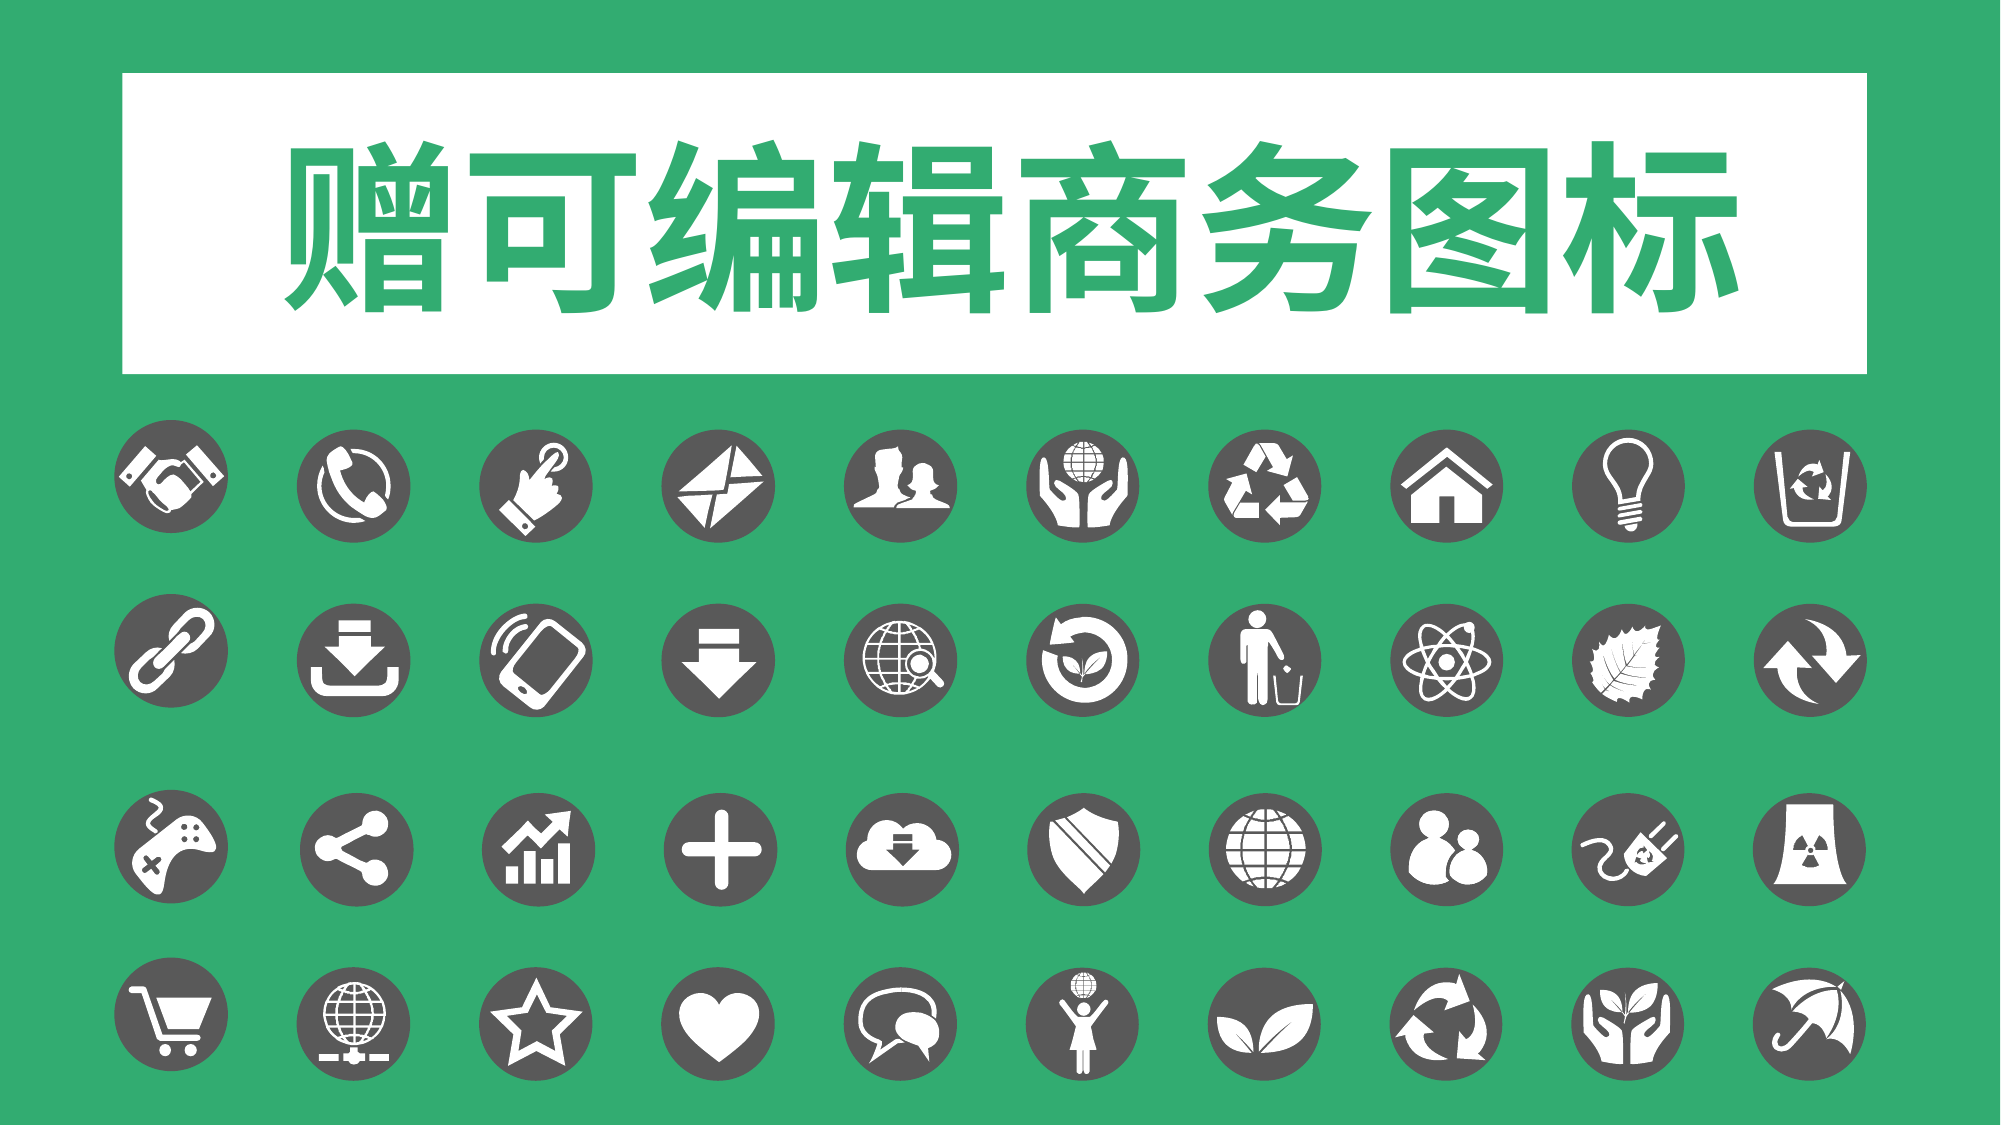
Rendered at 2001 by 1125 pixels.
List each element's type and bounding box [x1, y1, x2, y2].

text_box [338, 620, 371, 632]
text_box [1752, 967, 1866, 1081]
text_box [1026, 603, 1140, 717]
text_box [1283, 665, 1291, 674]
text_box [1252, 880, 1265, 889]
text_box [1230, 867, 1249, 882]
text_box [1076, 986, 1084, 991]
text_box [481, 792, 596, 907]
text_box [1266, 809, 1277, 820]
text_box [845, 792, 960, 907]
text_box [896, 462, 950, 509]
text_box [168, 607, 215, 654]
text_box [1805, 619, 1861, 683]
text_box [1208, 603, 1322, 717]
text_box [1414, 973, 1470, 1011]
text_box [1246, 810, 1255, 817]
text_box [1389, 967, 1503, 1081]
text_box [541, 859, 554, 884]
text_box [1774, 451, 1851, 527]
text_box [1229, 816, 1249, 832]
text_box [1771, 1020, 1812, 1052]
text_box [1266, 820, 1286, 832]
text_box [843, 429, 958, 543]
text_box [479, 967, 593, 1081]
text_box [140, 459, 204, 514]
text_box [1066, 807, 1119, 864]
text_box [1390, 793, 1504, 907]
text_box [1027, 793, 1141, 907]
text_box [1602, 437, 1654, 505]
text_box [1248, 610, 1267, 629]
text_box [317, 465, 366, 523]
text_box [843, 603, 958, 718]
text_box [1233, 502, 1259, 518]
text_box [843, 967, 957, 1081]
text_box [1208, 793, 1322, 907]
text_box [538, 442, 569, 472]
text_box [681, 809, 762, 890]
text_box [1572, 429, 1685, 543]
text_box [523, 851, 536, 884]
text_box [296, 429, 411, 543]
text_box [513, 452, 562, 521]
text_box [114, 594, 228, 708]
text_box [114, 420, 228, 534]
text_box [296, 967, 411, 1081]
text_box [156, 997, 212, 1030]
text_box [895, 1012, 940, 1062]
text_box [1792, 990, 1839, 1039]
text_box [1243, 443, 1266, 473]
text_box [1617, 516, 1643, 525]
text_box [1076, 980, 1083, 986]
text_box [1623, 832, 1668, 877]
text_box [1411, 466, 1483, 523]
text_box [490, 613, 528, 656]
text_box [1073, 471, 1084, 478]
text_box [122, 72, 2000, 375]
text_box [661, 603, 776, 718]
text_box [1661, 834, 1679, 852]
text_box [184, 1044, 197, 1057]
text_box [1208, 429, 1322, 543]
text_box [1571, 967, 1685, 1081]
text_box [1226, 851, 1242, 865]
text_box [1063, 462, 1072, 471]
text_box [1283, 477, 1309, 501]
text_box [1095, 454, 1104, 462]
text_box [730, 445, 763, 478]
text_box [1826, 990, 1854, 1055]
text_box [862, 620, 945, 695]
text_box [1282, 816, 1303, 832]
text_box [1390, 603, 1504, 717]
text_box [1089, 974, 1096, 980]
text_box [502, 623, 529, 654]
text_box [678, 445, 732, 492]
text_box [185, 445, 225, 487]
text_box [0, 0, 2000, 1125]
text_box [1648, 821, 1666, 839]
text_box [1624, 523, 1638, 532]
text_box [1798, 459, 1824, 477]
text_box [1589, 625, 1661, 703]
text_box [902, 987, 937, 1019]
text_box [490, 977, 583, 1066]
text_box [1408, 810, 1456, 885]
text_box [114, 789, 228, 904]
text_box [145, 797, 164, 834]
text_box [1273, 675, 1303, 706]
text_box [1617, 503, 1643, 511]
text_box [1093, 471, 1102, 479]
text_box [1617, 509, 1643, 518]
text_box [1463, 621, 1475, 634]
text_box [1095, 462, 1104, 471]
text_box [1753, 429, 1867, 543]
text_box [324, 636, 386, 677]
text_box [1059, 999, 1109, 1074]
text_box [498, 500, 536, 536]
text_box [1240, 629, 1285, 706]
text_box [318, 1054, 339, 1061]
text_box [1763, 640, 1819, 704]
text_box [1062, 656, 1081, 674]
text_box [479, 429, 593, 543]
text_box [153, 631, 191, 669]
text_box [1818, 474, 1832, 501]
text_box [1065, 471, 1074, 479]
text_box [1092, 445, 1102, 454]
text_box [1283, 867, 1301, 882]
text_box [1252, 809, 1265, 820]
text_box [1266, 834, 1289, 849]
text_box [1449, 829, 1488, 885]
text_box [677, 494, 713, 528]
text_box [159, 1044, 172, 1057]
text_box [661, 429, 776, 543]
text_box [1055, 817, 1111, 873]
text_box [1583, 994, 1624, 1065]
text_box [343, 1047, 366, 1065]
text_box [1571, 793, 1685, 907]
text_box [1065, 445, 1075, 454]
text_box [1789, 478, 1814, 500]
text_box [1063, 454, 1071, 462]
text_box [1258, 443, 1293, 477]
text_box [1266, 867, 1286, 879]
text_box [663, 792, 778, 907]
text_box [1242, 851, 1265, 865]
text_box [910, 654, 929, 674]
text_box [314, 810, 389, 886]
text_box [1772, 979, 1837, 1010]
text_box [505, 866, 519, 884]
text_box [1223, 473, 1253, 515]
text_box [679, 993, 760, 1063]
text_box [698, 628, 740, 644]
text_box [1079, 658, 1086, 683]
text_box [1266, 880, 1278, 889]
text_box [1402, 623, 1492, 702]
text_box [479, 603, 593, 718]
text_box [1073, 447, 1084, 454]
text_box [1083, 980, 1091, 986]
text_box [1084, 447, 1094, 454]
text_box [681, 648, 757, 699]
text_box [1226, 834, 1242, 849]
text_box [1242, 834, 1265, 849]
text_box [856, 820, 952, 871]
text_box [1837, 981, 1845, 990]
text_box [132, 815, 217, 895]
text_box [1600, 989, 1623, 1013]
text_box [369, 1054, 389, 1061]
text_box [300, 792, 414, 907]
text_box [558, 843, 570, 884]
text_box [1041, 616, 1128, 703]
text_box [1752, 793, 1866, 907]
text_box [1026, 429, 1140, 543]
text_box [1049, 821, 1104, 894]
text_box [128, 986, 201, 1041]
text_box [1207, 967, 1321, 1081]
text_box [501, 810, 571, 855]
text_box [1084, 454, 1095, 462]
text_box [853, 446, 911, 508]
text_box [1245, 867, 1265, 879]
text_box [1773, 804, 1847, 885]
text_box [1277, 881, 1286, 887]
text_box [118, 446, 157, 487]
text_box [1266, 851, 1290, 865]
text_box [1276, 810, 1286, 817]
text_box [1572, 603, 1685, 717]
text_box [710, 481, 764, 529]
text_box [1245, 881, 1254, 887]
text_box [1390, 429, 1504, 543]
text_box [1258, 1004, 1313, 1053]
text_box [1265, 495, 1308, 526]
text_box [858, 987, 905, 1064]
text_box [1025, 967, 1139, 1081]
text_box [1456, 1004, 1487, 1061]
text_box [323, 982, 386, 1046]
text_box [1628, 983, 1658, 1013]
text_box [1084, 471, 1094, 478]
text_box [1753, 603, 1867, 717]
text_box [1084, 651, 1108, 675]
text_box [1077, 1002, 1091, 1016]
text_box [661, 967, 775, 1081]
text_box [128, 647, 175, 694]
text_box [1077, 441, 1084, 447]
text_box [114, 957, 228, 1072]
text_box [1087, 457, 1128, 528]
text_box [1084, 462, 1096, 471]
text_box [1217, 1016, 1254, 1053]
text_box [1288, 834, 1306, 849]
text_box [1630, 994, 1671, 1065]
text_box [296, 603, 411, 718]
text_box [326, 446, 387, 518]
text_box [1039, 457, 1080, 528]
text_box [1072, 462, 1084, 471]
text_box [350, 448, 391, 500]
text_box [1438, 653, 1455, 671]
text_box [310, 667, 399, 697]
text_box [1290, 851, 1306, 865]
text_box [1245, 819, 1265, 832]
text_box [1580, 838, 1629, 881]
text_box [1072, 454, 1084, 462]
text_box [1400, 447, 1493, 489]
text_box [499, 618, 586, 710]
text_box [1395, 1015, 1449, 1061]
text_box [1621, 992, 1630, 1024]
